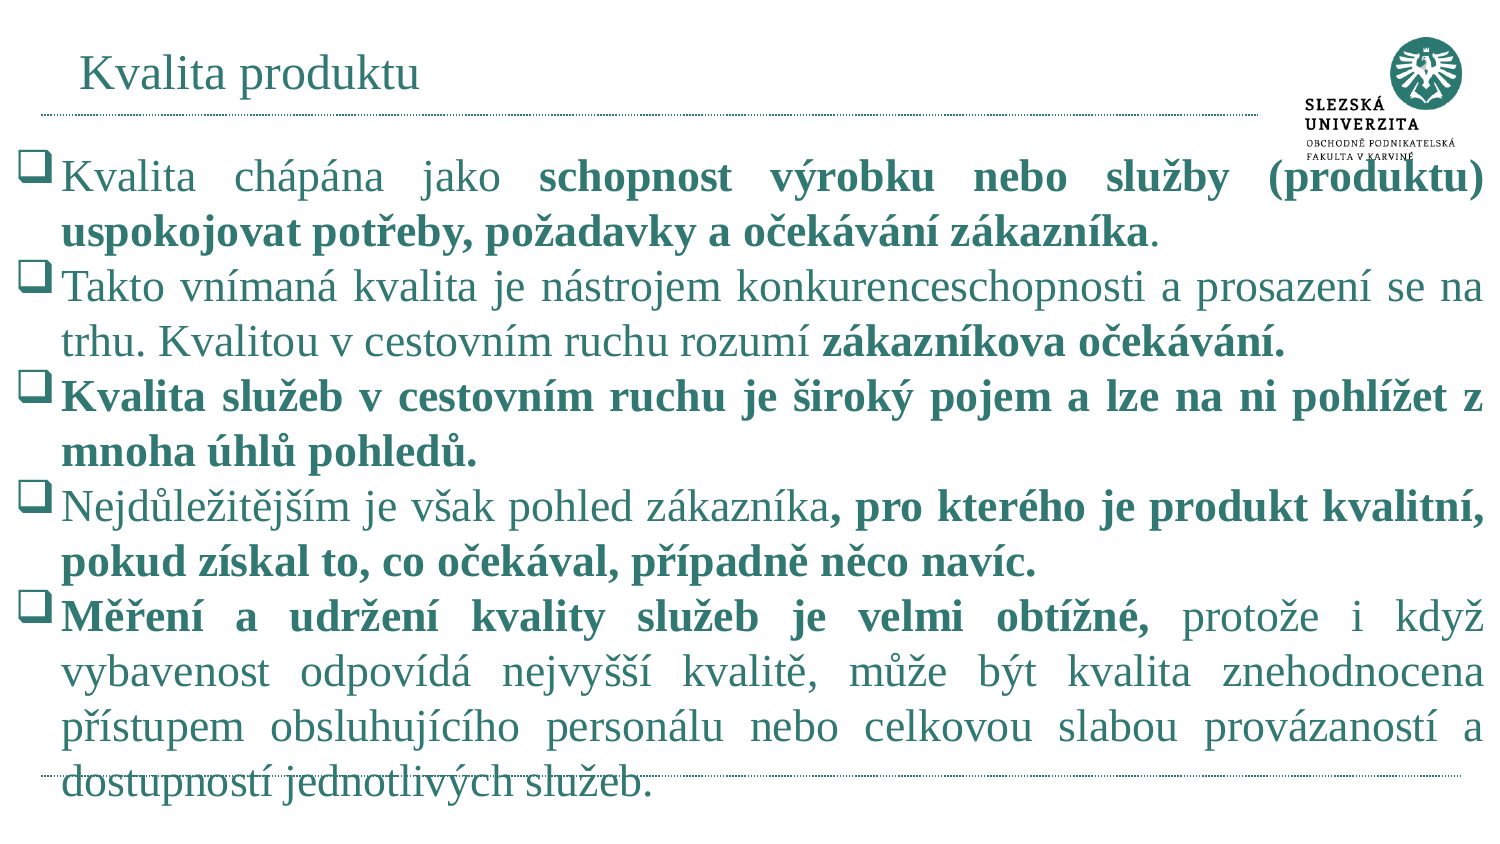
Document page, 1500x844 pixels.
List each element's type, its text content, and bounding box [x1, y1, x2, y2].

text_box Kvalita chápána jako schopnost výrobku nebo služby (produktu) uspokojovat potřeby, požadavky a očekávání zákazníka. Takto vnímaná kvalita je nástrojem konkurenceschopnosti a prosazení se na trhu. Kvalitou v cestovním ruchu rozumí zákazníkova očekávání. Kvalita služeb v cestovním ruchu je široký pojem a lze na ni pohlížet z mnoha úhlů pohledů. Nejdůležitějším je však pohled zákazníka, pro kterého je produkt kvalitní, pokud získal to, co očekával, případně něco navíc. Měření a udržení kvality služeb je velmi obtížné, protože i když vybavenost odpovídá nejvyšší kvalitě, může být kvalita znehodnocena přístupem obsluhujícího personálu nebo celkovou slabou provázaností a dostupností jednotlivých služeb. [0, 138, 1500, 813]
picture [1305, 37, 1462, 138]
title Kvalita produktu [64, 32, 1199, 116]
